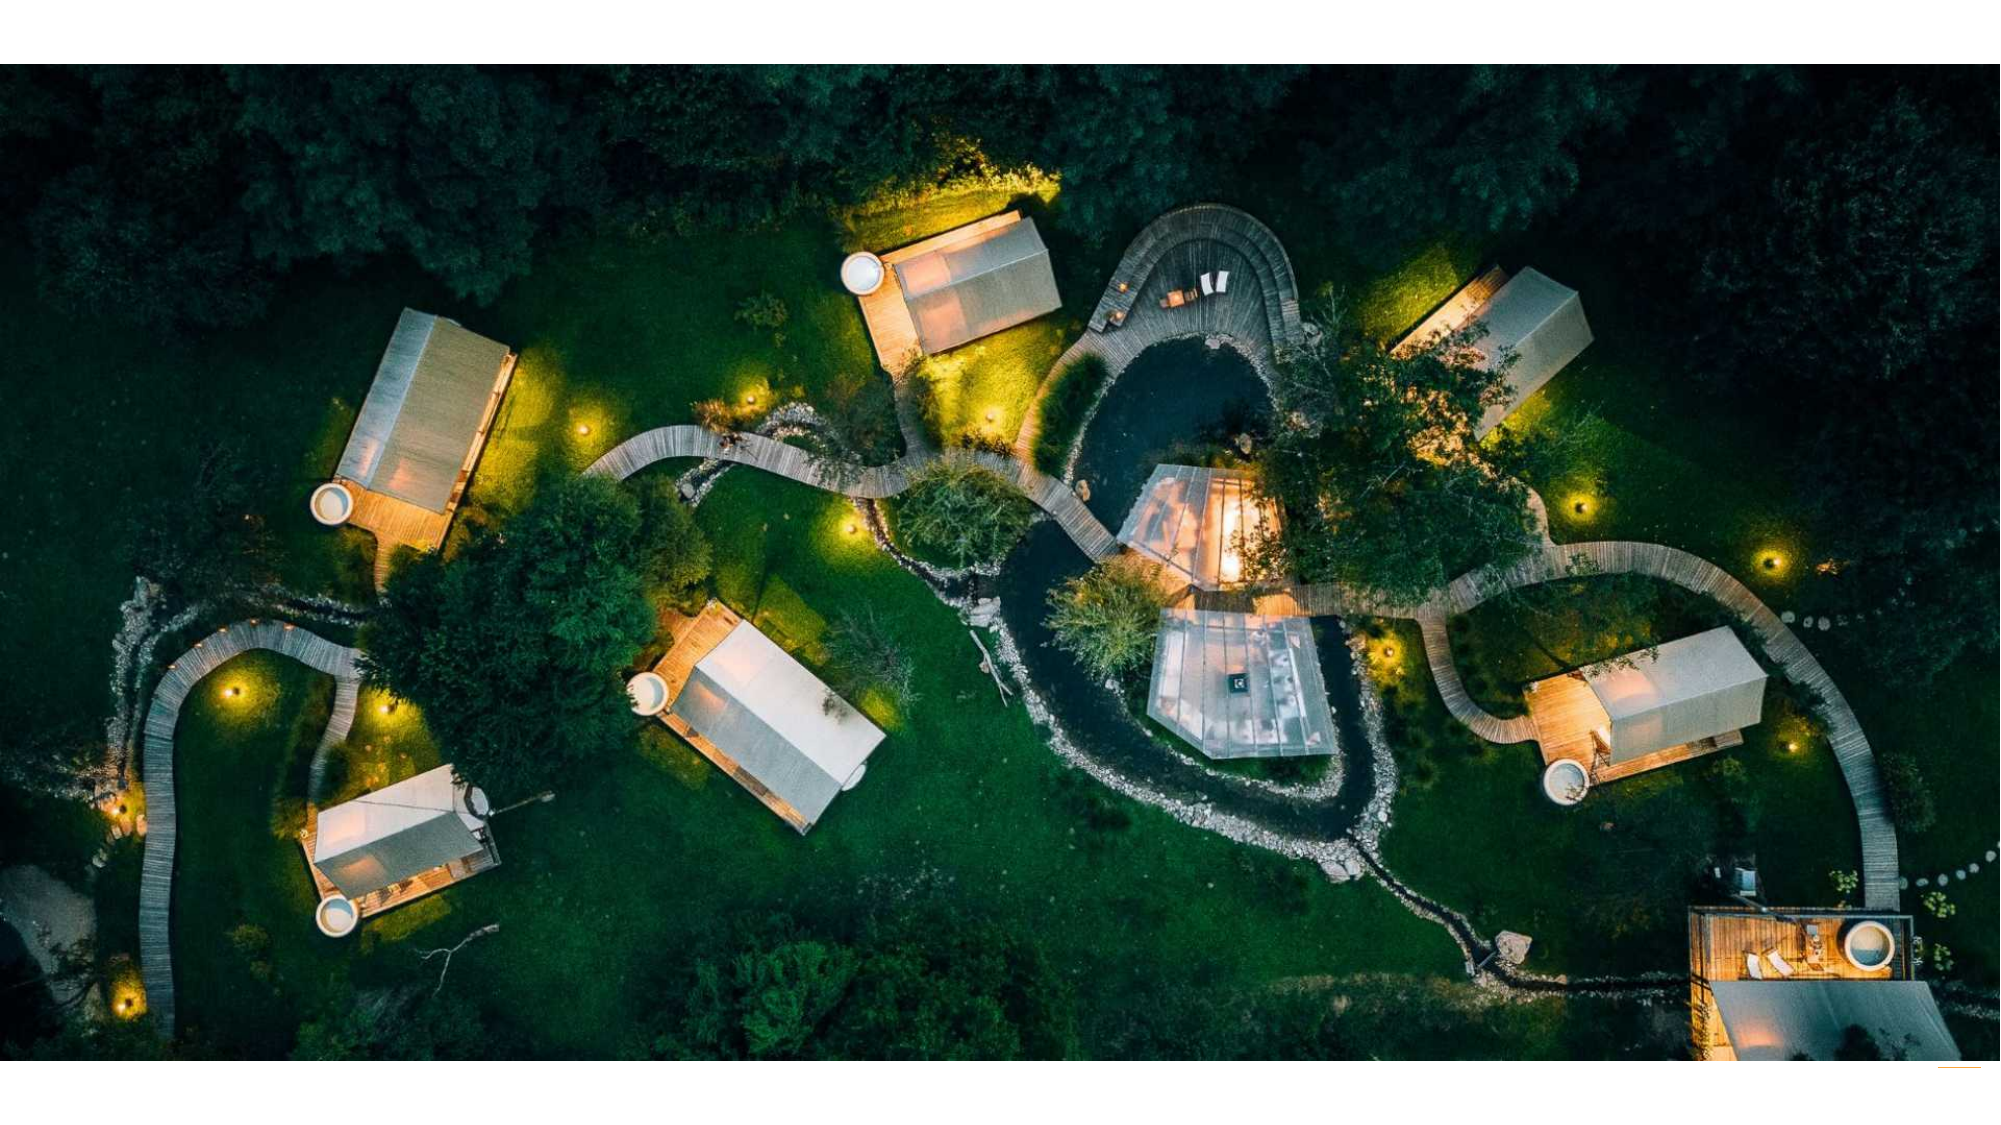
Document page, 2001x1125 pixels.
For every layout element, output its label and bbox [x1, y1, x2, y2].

picture [0, 64, 2000, 1061]
